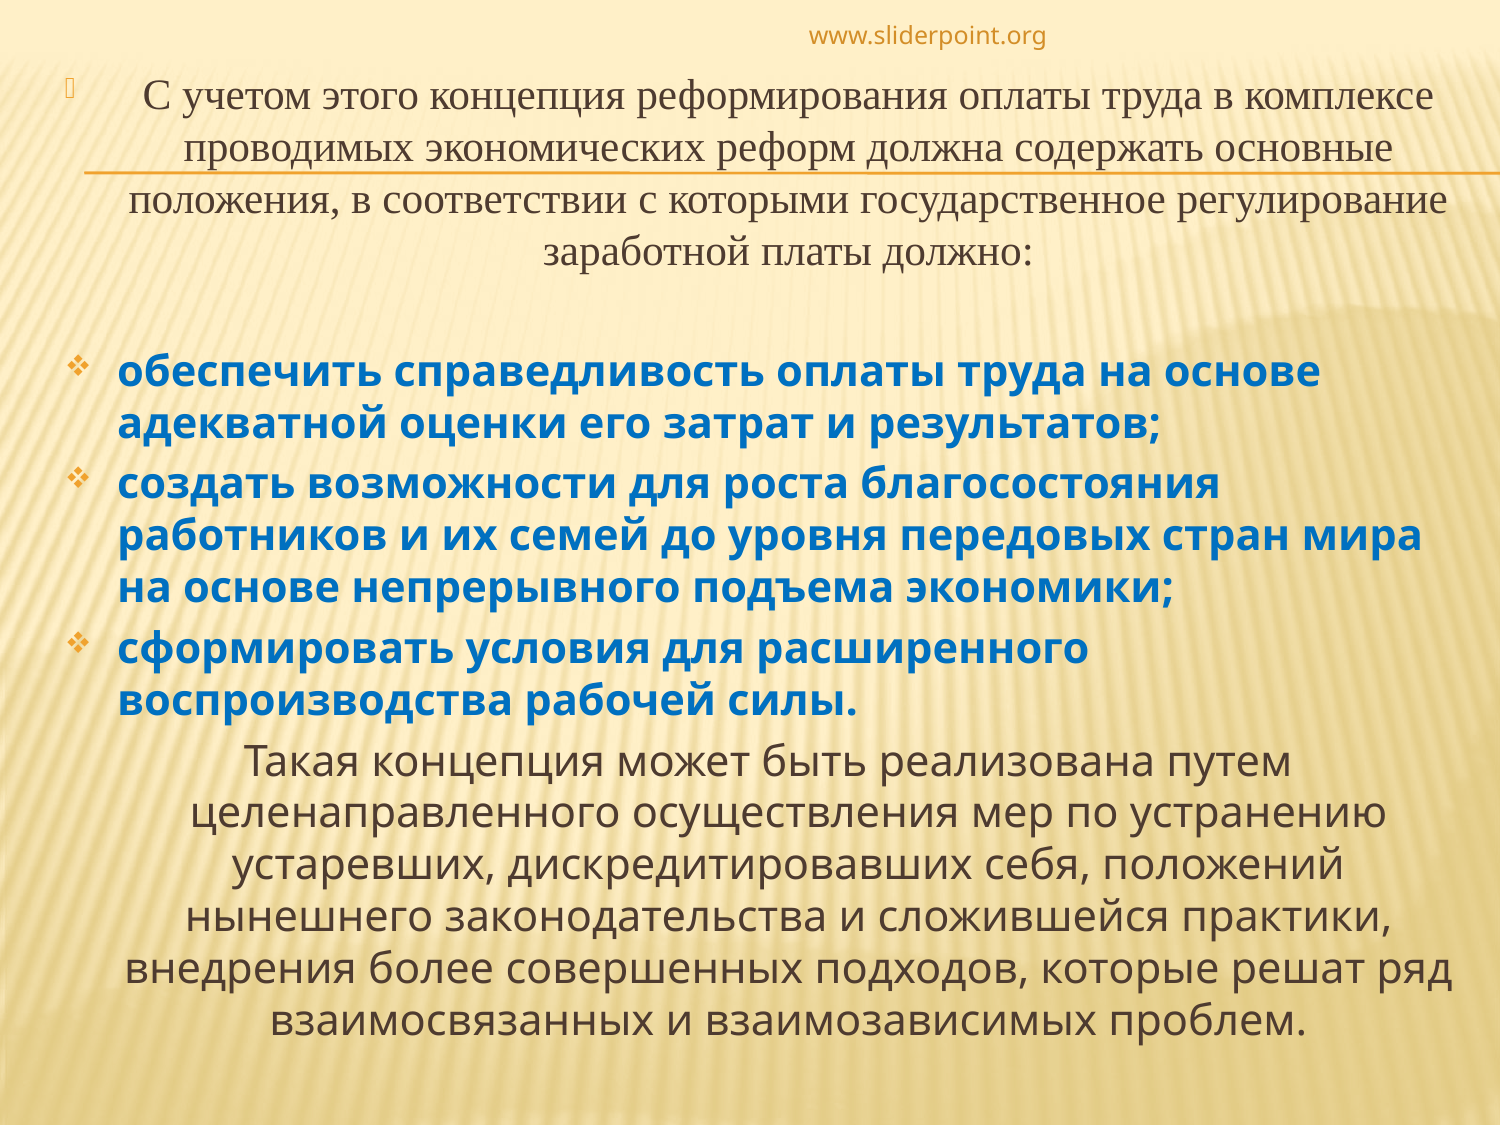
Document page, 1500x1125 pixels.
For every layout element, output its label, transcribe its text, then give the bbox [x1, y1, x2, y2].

list С учетом этого концепция реформирования оплаты труда в комплексе проводимых экономических реформ должна содержать основные положения, в соответствии с которыми государственное регулирование заработной платы должно: обеспечить справедливость оплаты труда на основе адекватной оценки его затрат и результатов; создать возможности для роста благосостояния работников и их семей до уровня передовых стран мира на основе непрерывного подъема экономики; сформировать условия для расширенного воспроизводства рабочей силы. Такая концепция может быть реализована путем целенаправленного осуществления мер по устранению устаревших, дискредитировавших себя, положений нынешнего законодательства и сложившейся практики, внедрения более совершенных подходов, которые решат ряд взаимосвязанных и взаимозависимых проблем. [50, 58, 1475, 1055]
footer www.sliderpoint.org [587, 12, 1063, 60]
